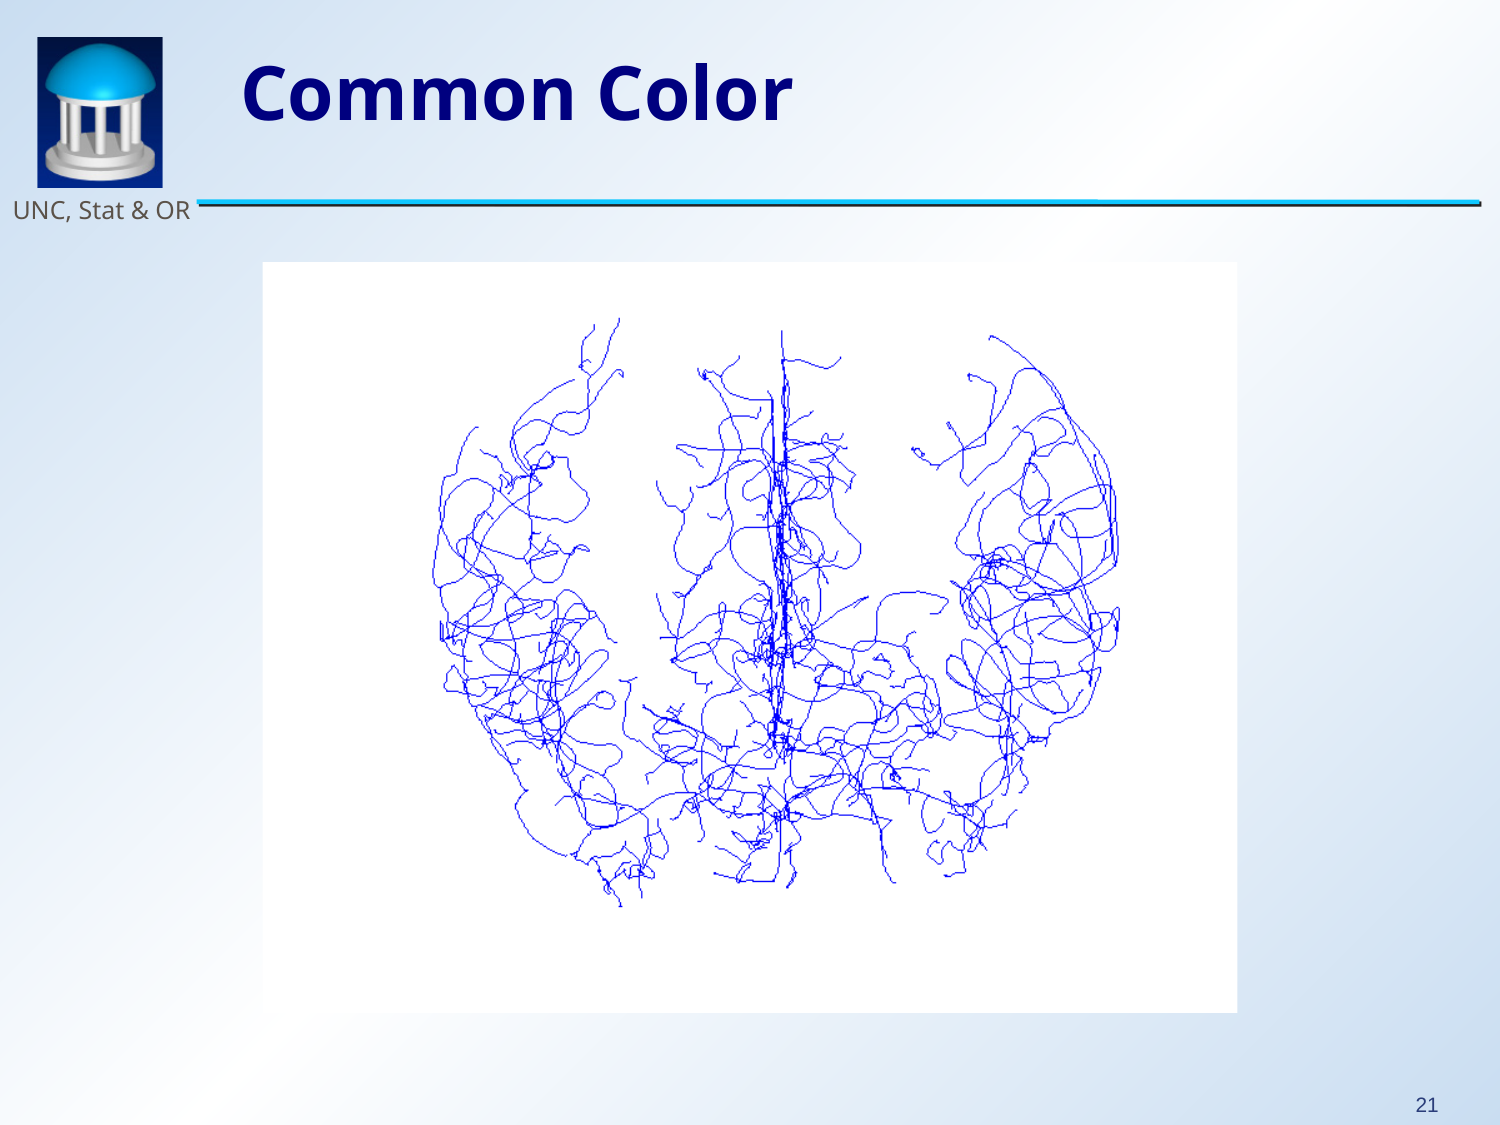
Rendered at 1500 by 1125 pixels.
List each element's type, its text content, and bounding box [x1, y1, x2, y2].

picture [262, 262, 1238, 1013]
title Common Color [224, 24, 1398, 156]
